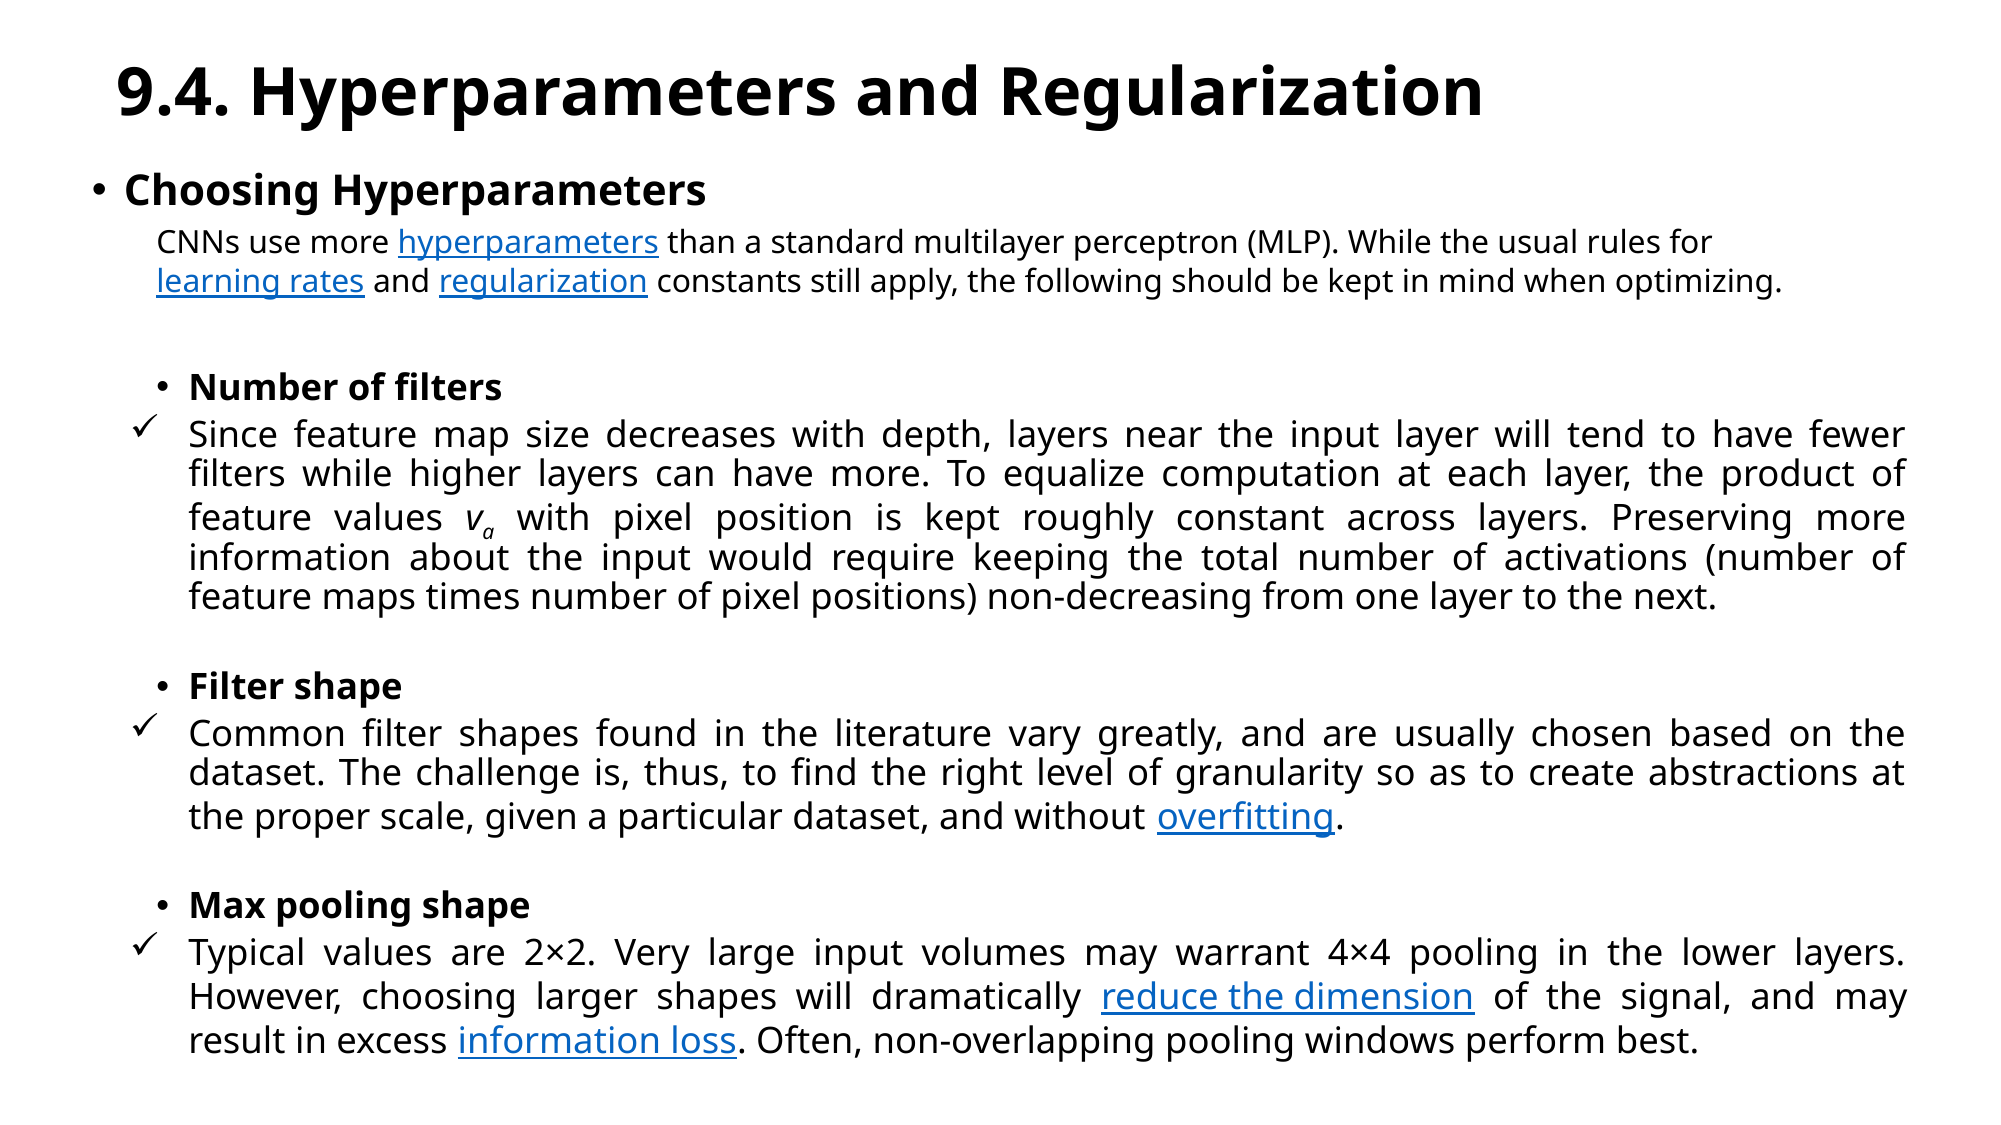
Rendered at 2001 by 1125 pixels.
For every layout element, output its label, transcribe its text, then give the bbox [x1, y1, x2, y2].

title 9.4. Hyperparameters and Regularization [101, 51, 1827, 138]
list Choosing Hyperparameters CNNs use more hyperparameters than a standard multilayer perceptron (MLP). While the usual rules for learning rates and regularization constants still apply, the following should be kept in mind when optimizing. Number of filters Since feature map size decreases with depth, layers near the input layer will tend to have fewer filters while higher layers can have more. To equalize computation at each layer, the product of feature values va with pixel position is kept roughly constant across layers. Preserving more information about the input would require keeping the total number of activations (number of feature maps times number of pixel positions) non-decreasing from one layer to the next. Filter shape Common filter shapes found in the literature vary greatly, and are usually chosen based on the dataset. The challenge is, thus, to find the right level of granularity so as to create abstractions at the proper scale, given a particular dataset, and without overfitting. Max pooling shape Typical values are 2×2. Very large input volumes may warrant 4×4 pooling in the lower layers. However, choosing larger shapes will dramatically reduce the dimension of the signal, and may result in excess information loss. Often, non-overlapping pooling windows perform best. [76, 161, 1924, 1075]
